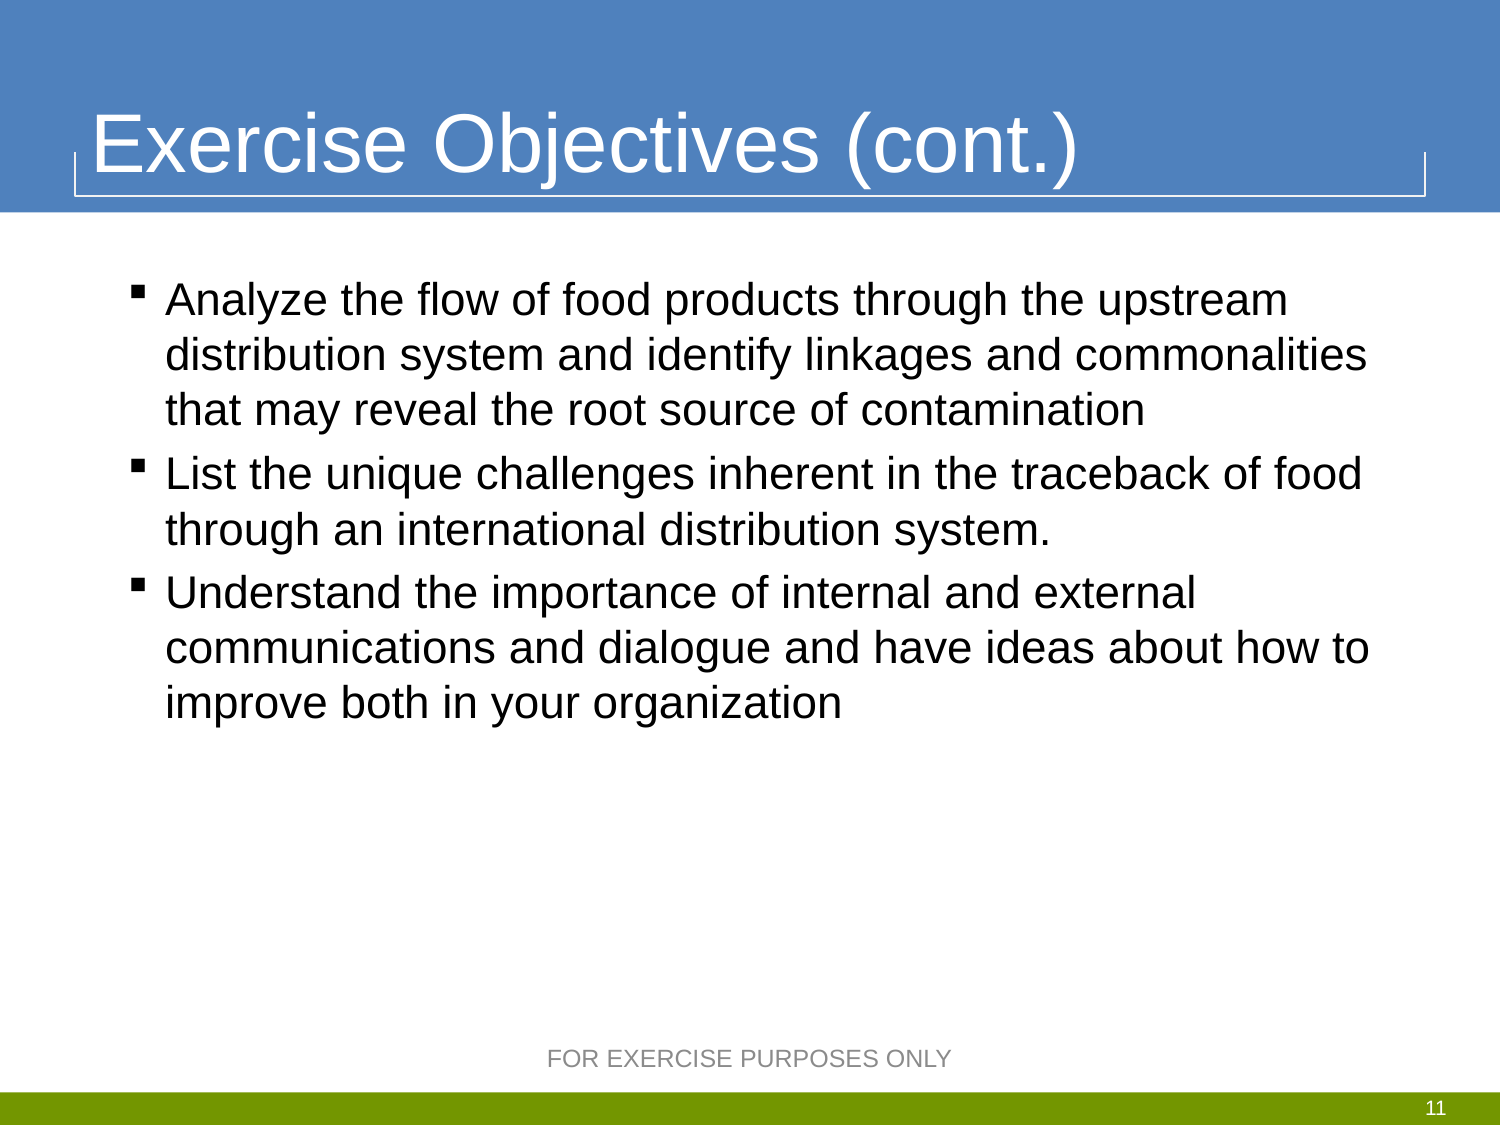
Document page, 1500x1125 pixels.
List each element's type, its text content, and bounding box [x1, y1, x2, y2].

title Exercise Objectives (cont.) [74, 44, 1426, 233]
footer FOR EXERCISE PURPOSES ONLY [512, 1042, 988, 1103]
list Analyze the flow of food products through the upstream distribution system and identify linkages and commonalities that may reveal the root source of contamination List the unique challenges inherent in the traceback of food through an international distribution system. Understand the importance of internal and external communications and dialogue and have ideas about how to improve both in your organization [74, 262, 1426, 1006]
